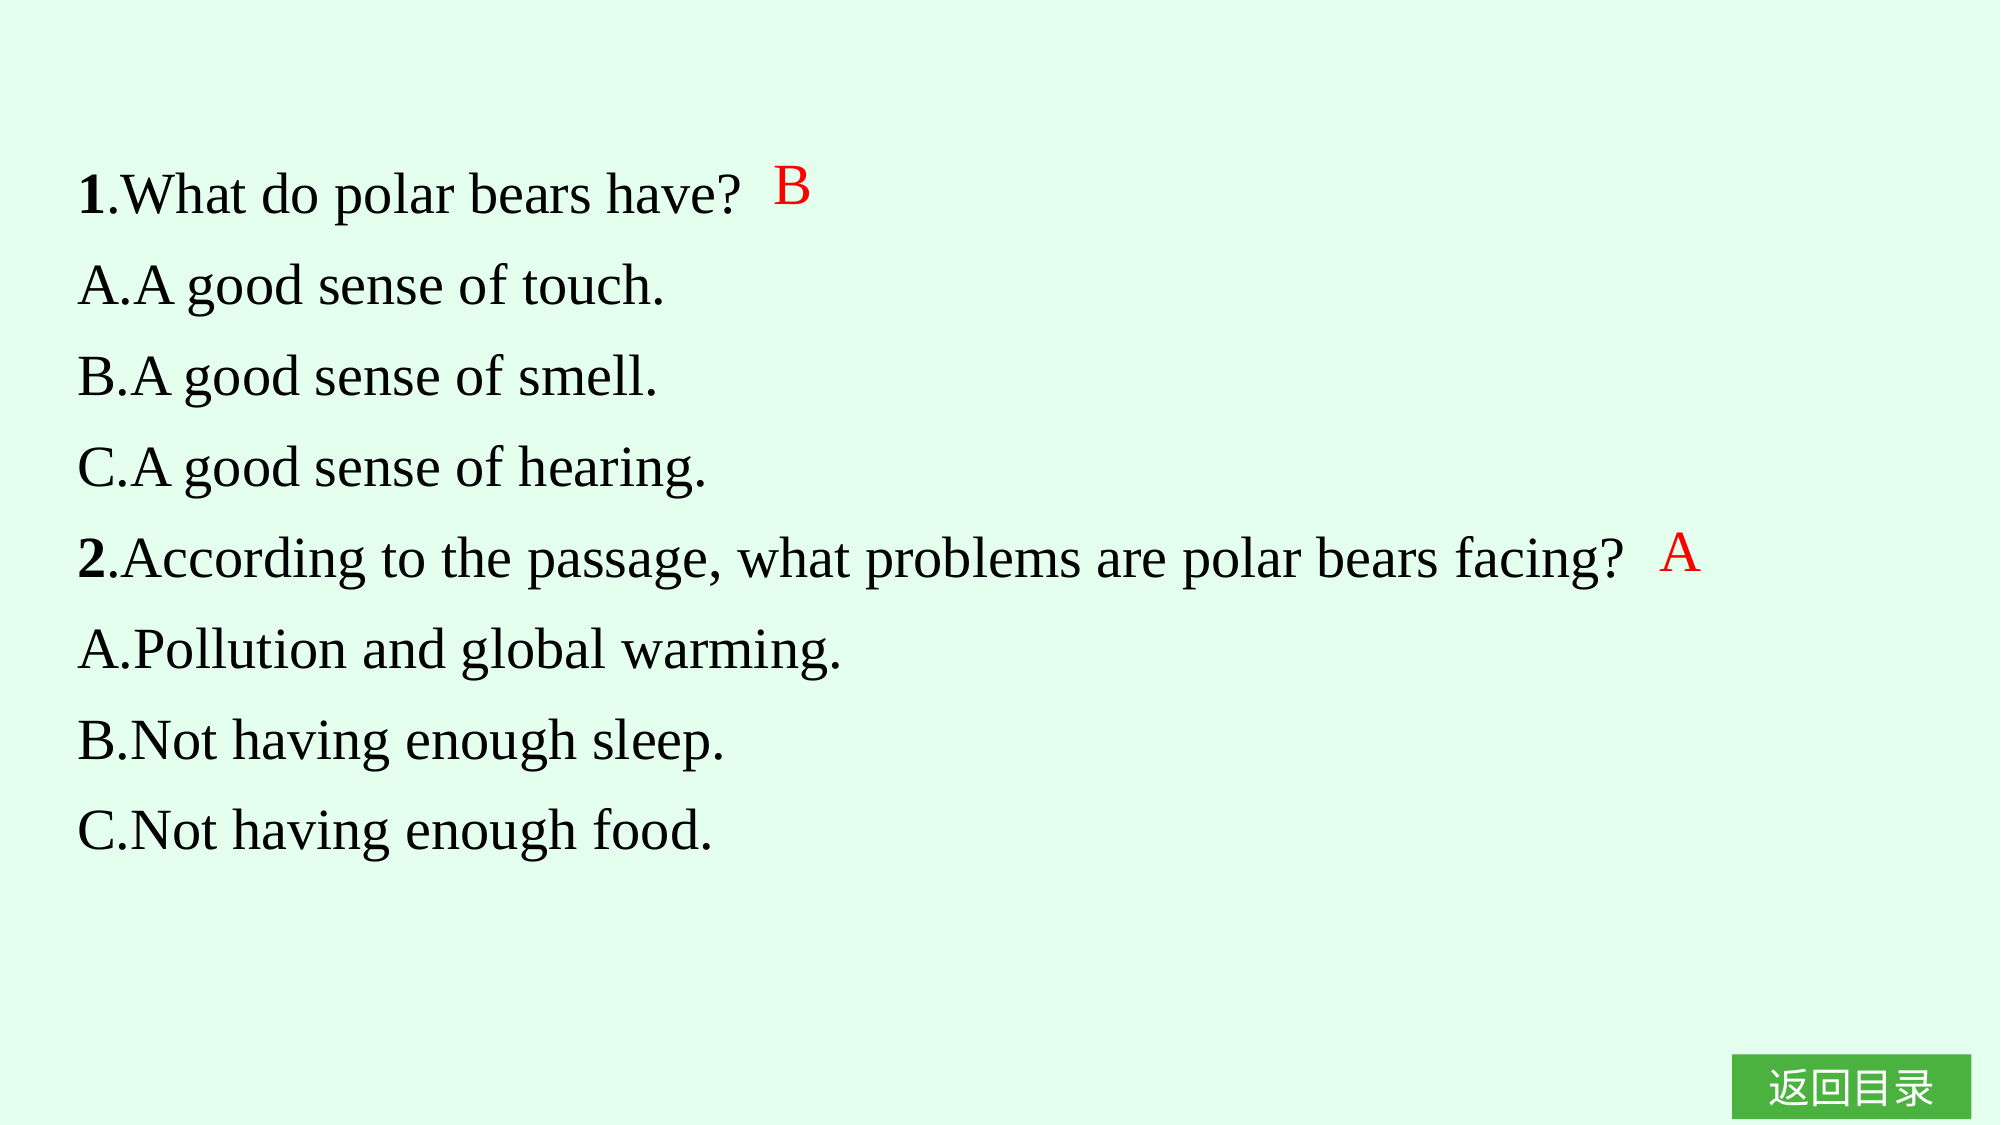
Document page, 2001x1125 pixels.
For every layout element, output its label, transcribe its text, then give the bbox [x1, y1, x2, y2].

text_box 1.What do polar bears have? A.A good sense of touch. B.A good sense of smell. C.A good sense of hearing. 2.According to the passage, what problems are polar bears facing? A.Pollution and global warming. B.Not having enough sleep. C.Not having enough food. [62, 126, 1938, 870]
text_box A [1645, 505, 1718, 591]
text_box B [758, 138, 842, 224]
